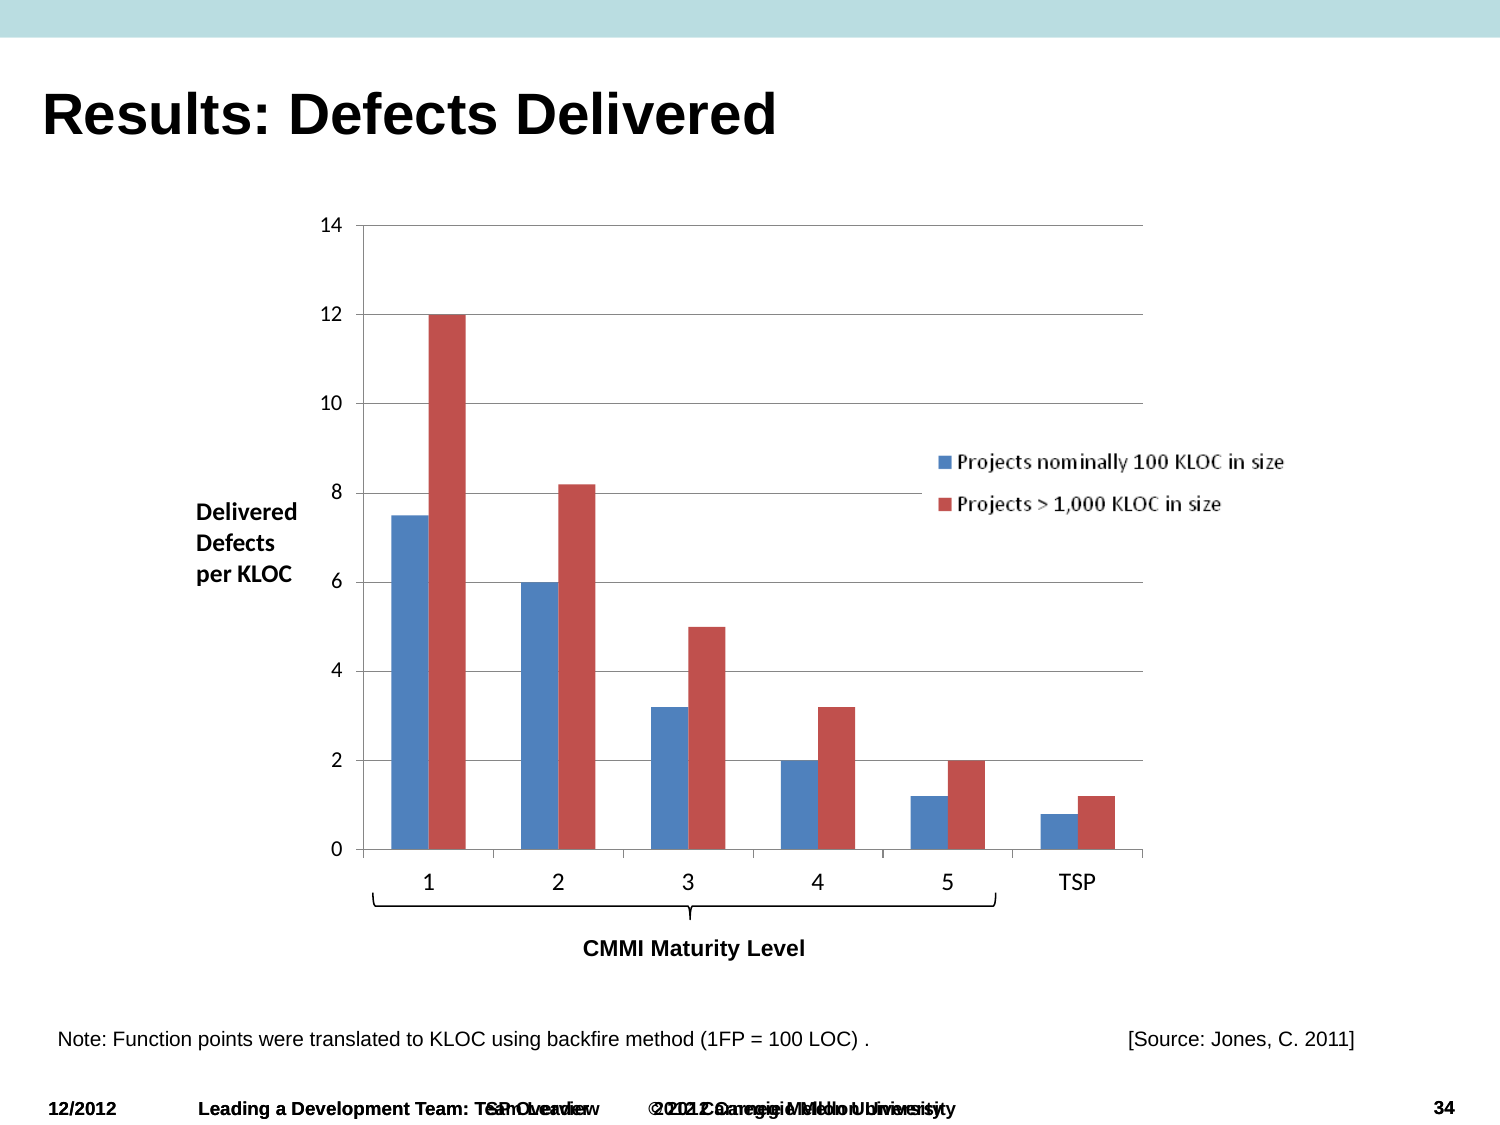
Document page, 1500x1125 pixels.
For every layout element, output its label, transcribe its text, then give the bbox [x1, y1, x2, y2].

title Results: Defects Delivered [42, 89, 1438, 147]
picture [191, 204, 1295, 907]
text_box Note: Function points were translated to KLOC using backfire method (1FP = 100 LOC) . [42, 1018, 885, 1059]
text_box CMMI Maturity Level [568, 926, 821, 969]
text_box [Source: Jones, C. 2011] [1113, 1018, 1370, 1059]
